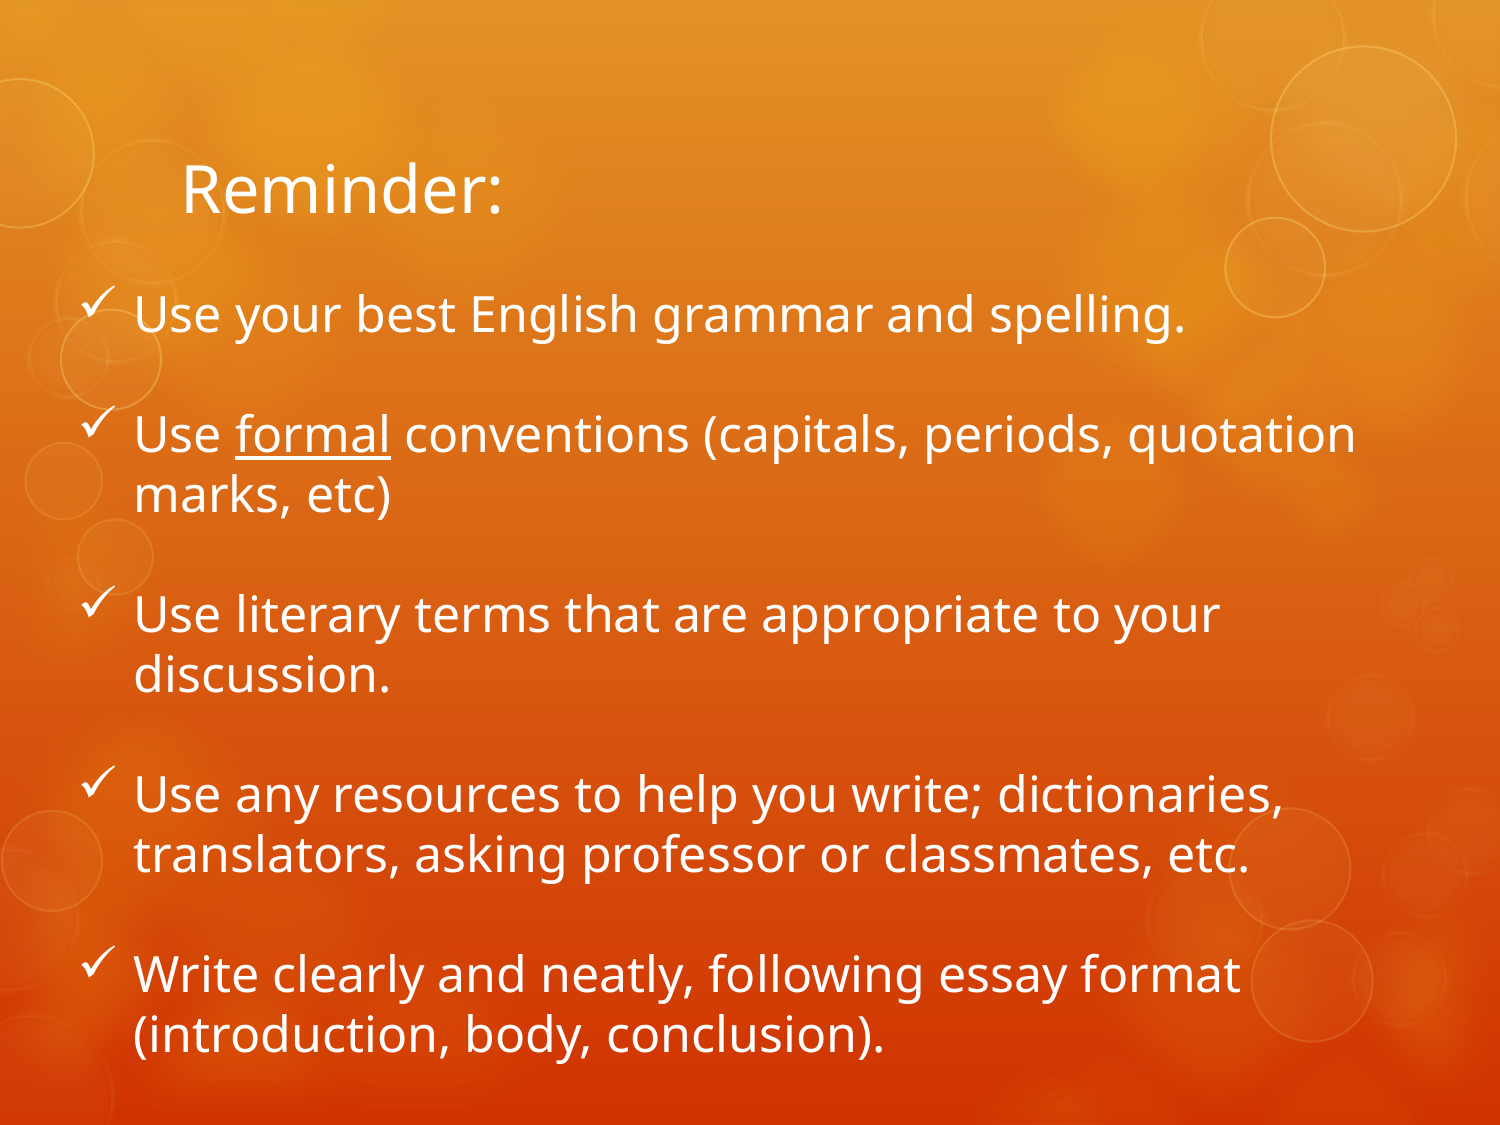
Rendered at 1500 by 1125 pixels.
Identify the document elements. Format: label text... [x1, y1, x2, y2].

title Reminder: [165, 110, 1335, 263]
text_box Use your best English grammar and spelling. Use formal conventions (capitals, periods, quotation marks, etc) Use literary terms that are appropriate to your discussion. Use any resources to help you write; dictionaries, translators, asking professor or classmates, etc. Write clearly and neatly, following essay format (introduction, body, conclusion). [62, 274, 1463, 1070]
